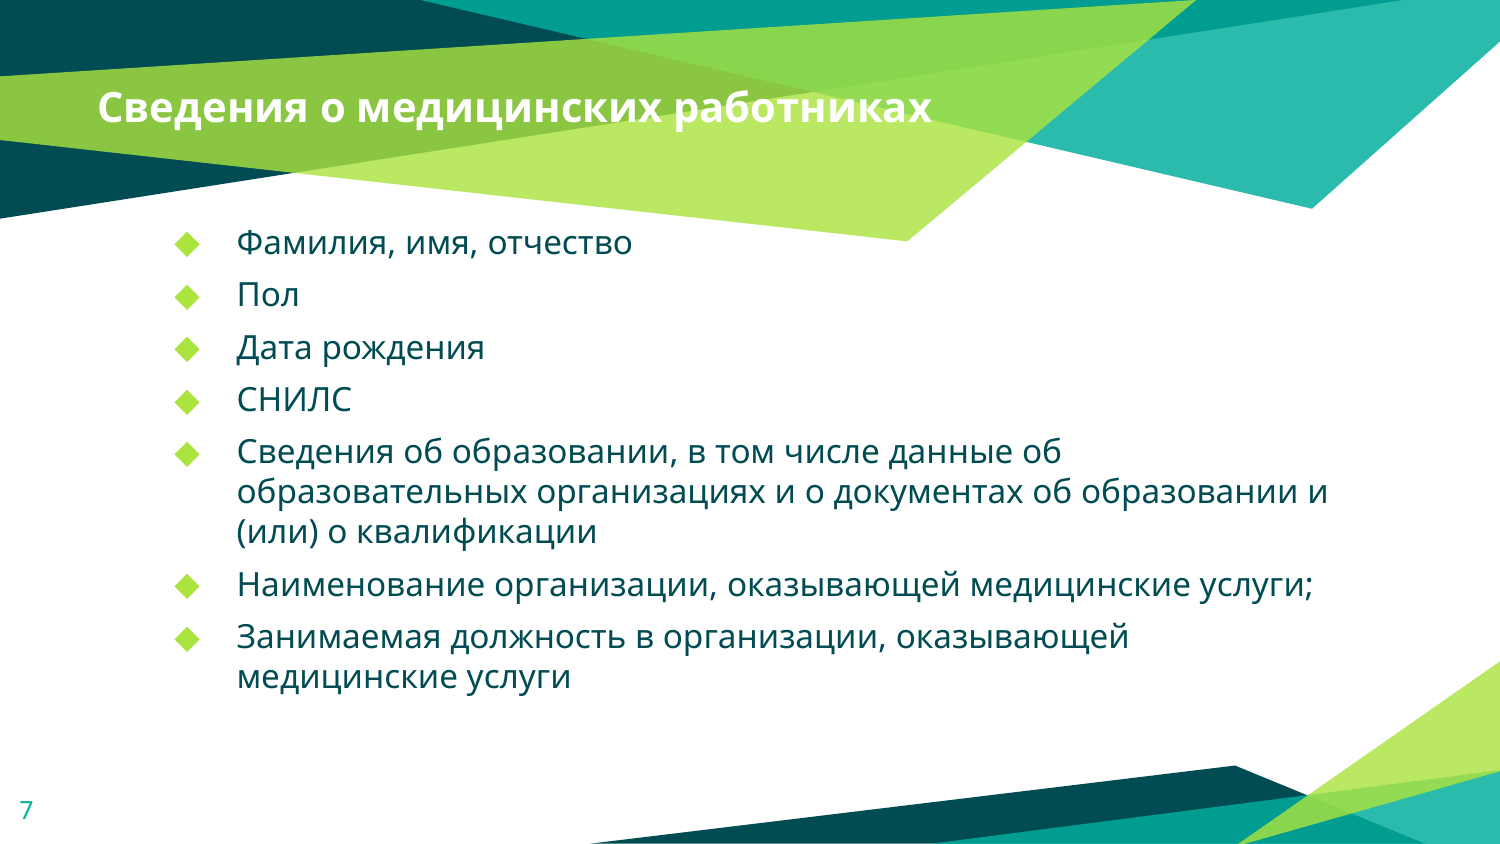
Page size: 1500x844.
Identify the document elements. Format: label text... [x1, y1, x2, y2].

list Фамилия, имя, отчество Пол Дата рождения СНИЛС Сведения об образовании, в том числе данные об образовательных организациях и о документах об образовании и (или) о квалификации Наименование организации, оказывающей медицинские услуги; Занимаемая должность в организации, оказывающей медицинские услуги [146, 205, 1356, 752]
slide_number 7 [4, 779, 95, 844]
title Сведения о медицинских работниках [82, 65, 1292, 206]
